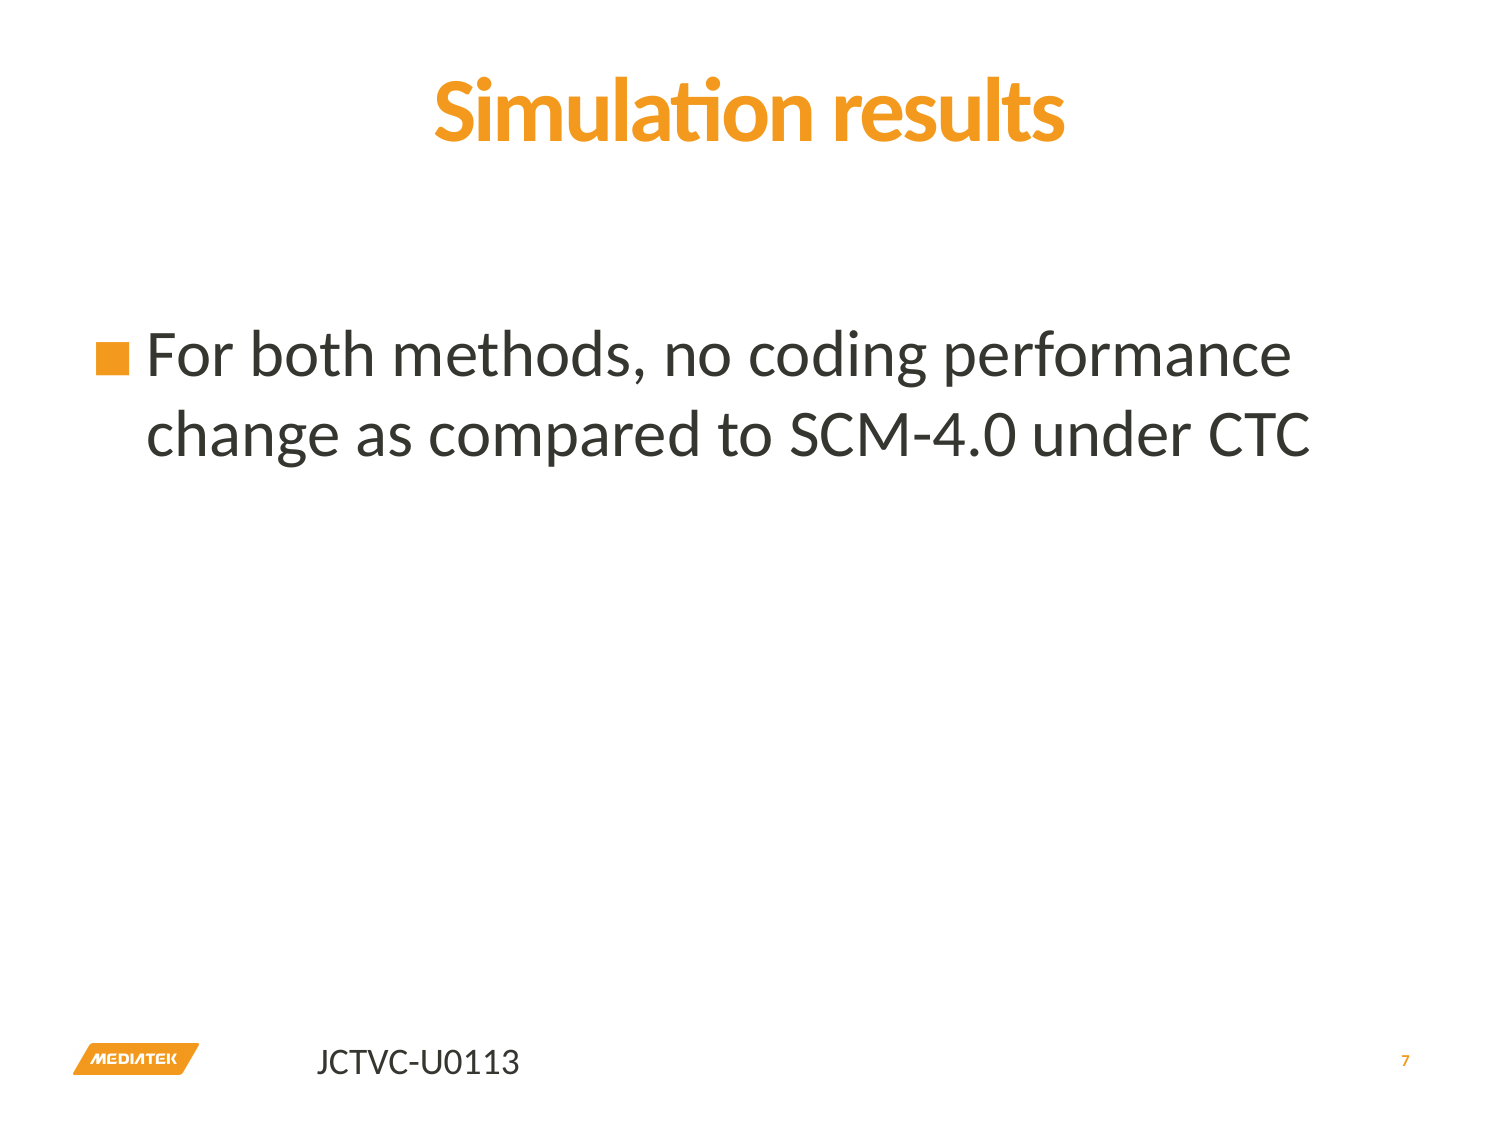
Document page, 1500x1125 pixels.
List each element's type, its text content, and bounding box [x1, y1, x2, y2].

title Simulation results [75, 70, 1425, 257]
picture [73, 1043, 199, 1075]
list For both methods, no coding performance change as compared to SCM-4.0 under CTC [75, 302, 1425, 1014]
slide_number 7 [1251, 1029, 1425, 1090]
